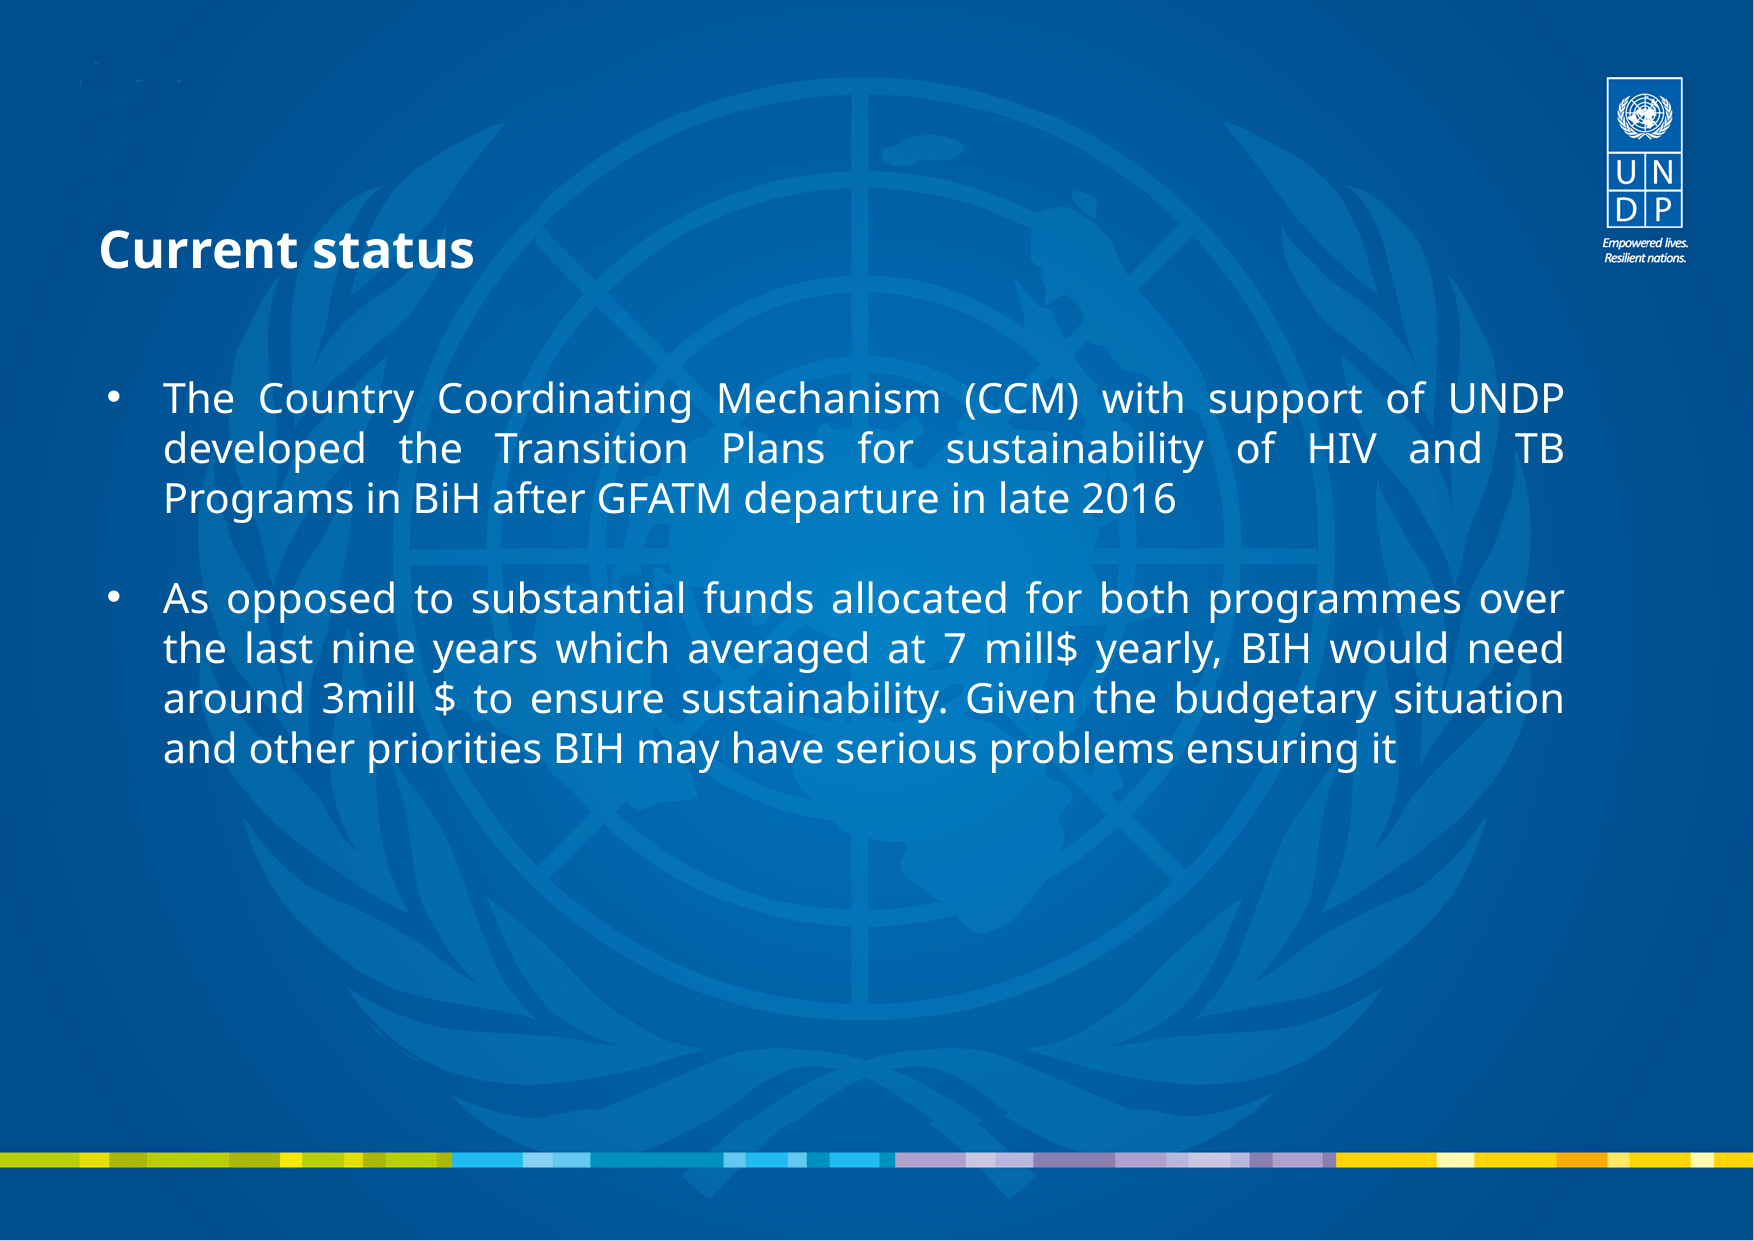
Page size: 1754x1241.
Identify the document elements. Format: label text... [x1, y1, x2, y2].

picture [0, 0, 1754, 1241]
text_box The Country Coordinating Mechanism (CCM) with support of UNDP developed the Transition Plans for sustainability of HIV and TB Programs in BiH after GFATM departure in late 2016 As opposed to substantial funds allocated for both programmes over the last nine years which averaged at 7 mill$ yearly, BIH would need around 3mill $ to ensure sustainability. Given the budgetary situation and other priorities BIH may have serious problems ensuring it [91, 364, 1581, 779]
text_box Current status [84, 208, 490, 287]
